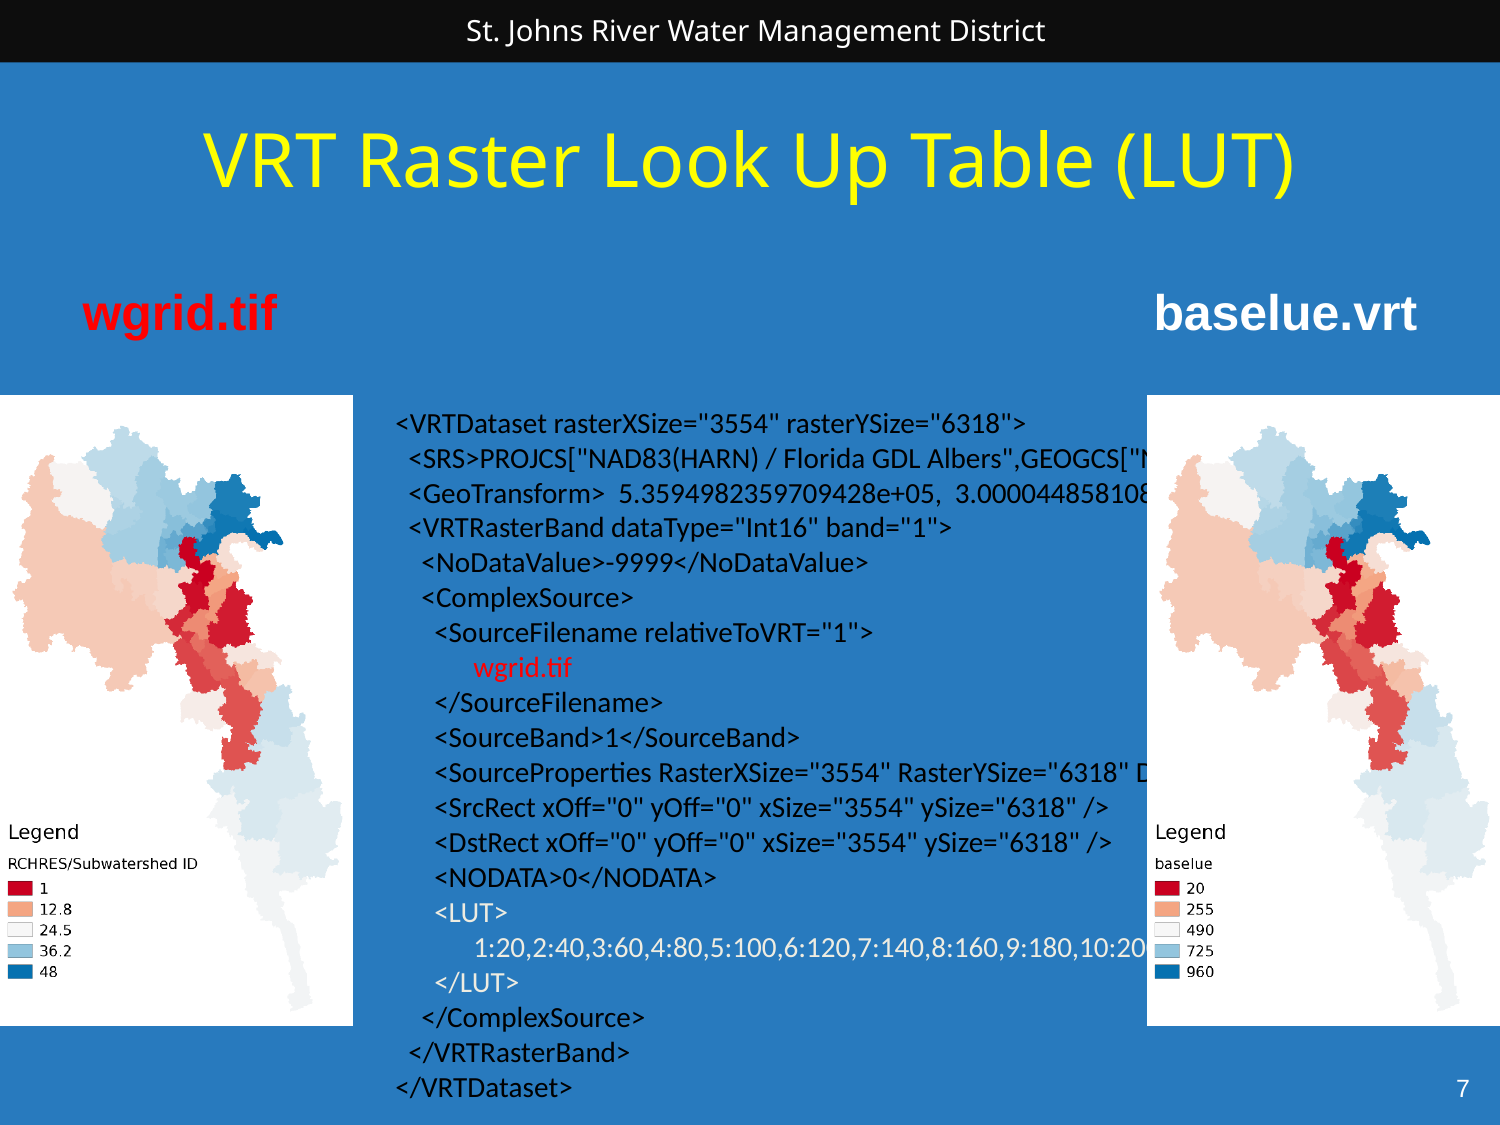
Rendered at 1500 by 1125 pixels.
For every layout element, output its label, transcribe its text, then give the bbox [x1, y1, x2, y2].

list baselue.vrt [761, 256, 1425, 365]
list wgrid.tif [75, 256, 738, 365]
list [0, 394, 353, 1027]
title VRT Raster Look Up Table (LUT) [150, 104, 1350, 255]
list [1147, 394, 1500, 1027]
slide_number 7 [1200, 1065, 1500, 1125]
text_box <VRTDataset rasterXSize="3554" rasterYSize="6318"> <SRS>PROJCS["NAD83(HARN) / Florida GDL Albers",GEOGCS["NAD83(HARN)",DATUM["NAD83_High_Accuracy_Reference_Network",SPHEROID["GRS 1980",6378137,298.257222101,AUTHORITY["EPSG","7019"]],TOWGS84[0,0,0,0,0,0,0],AUTHORITY["EPSG","6152"]],PRIMEM["Greenwich",0,AUTHORITY["EPSG","8901"]],UNIT["degree",0.0174532925199433,AUTHORITY["EPSG","9122"]],AUTHORITY["EPSG","4152"]],PROJECTION["Albers_Conic_Equal_Area"],PARAMETER["standard_parallel_1",24],PARAMETER["standard_parallel_2",31.5],PARAMETER["latitude_of_center",24],PARAMETER["longitude_of_center",-84],PARAMETER["false_easting",400000],PARAMETER["false_northing",0],UNIT["metre",1,AUTHORITY["EPSG","9001"]],AXIS["X",EAST],AXIS["Y",NORTH],AUTHORITY["EPSG","3087"]]</SRS> <GeoTransform> 5.3594982359709428e+05, 3.0000448581084310e+01, 0.0000000000000000e+00, 6.4710220398997108e+05, 0.0000000000000000e+00, -3.0000448581084310e+01</GeoTransform> <VRTRasterBand dataType="Int16" band="1"> <NoDataValue>-9999</NoDataValue> <ComplexSource> <SourceFilename relativeToVRT="1"> wgrid.tif </SourceFilename> <SourceBand>1</SourceBand> <SourceProperties RasterXSize="3554" RasterYSize="6318" DataType="Byte" BlockXSize="256" BlockYSize="256" /> <SrcRect xOff="0" yOff="0" xSize="3554" ySize="6318" /> <DstRect xOff="0" yOff="0" xSize="3554" ySize="6318" /> <NODATA>0</NODATA> <LUT> 1:20,2:40,3:60,4:80,5:100,6:120,7:140,8:160,9:180,10:200,11:220,12:240,13:260,14:280,15:300,16:320,17:340,18:360,19:380,20:400,21:420,22:440,23:460,24:480,25:500,26:520,27:540,28:560,29:580,30:600,31:620,32:640,33:660,34:680,35:700,36:720,37:740,38:760,39:780,40:800,41:820,42:840,43:860,44:880,45:900,46:920,47:940,48:960 </LUT> </ComplexSource> </VRTRasterBand> </VRTDataset> [380, 396, 1500, 1125]
